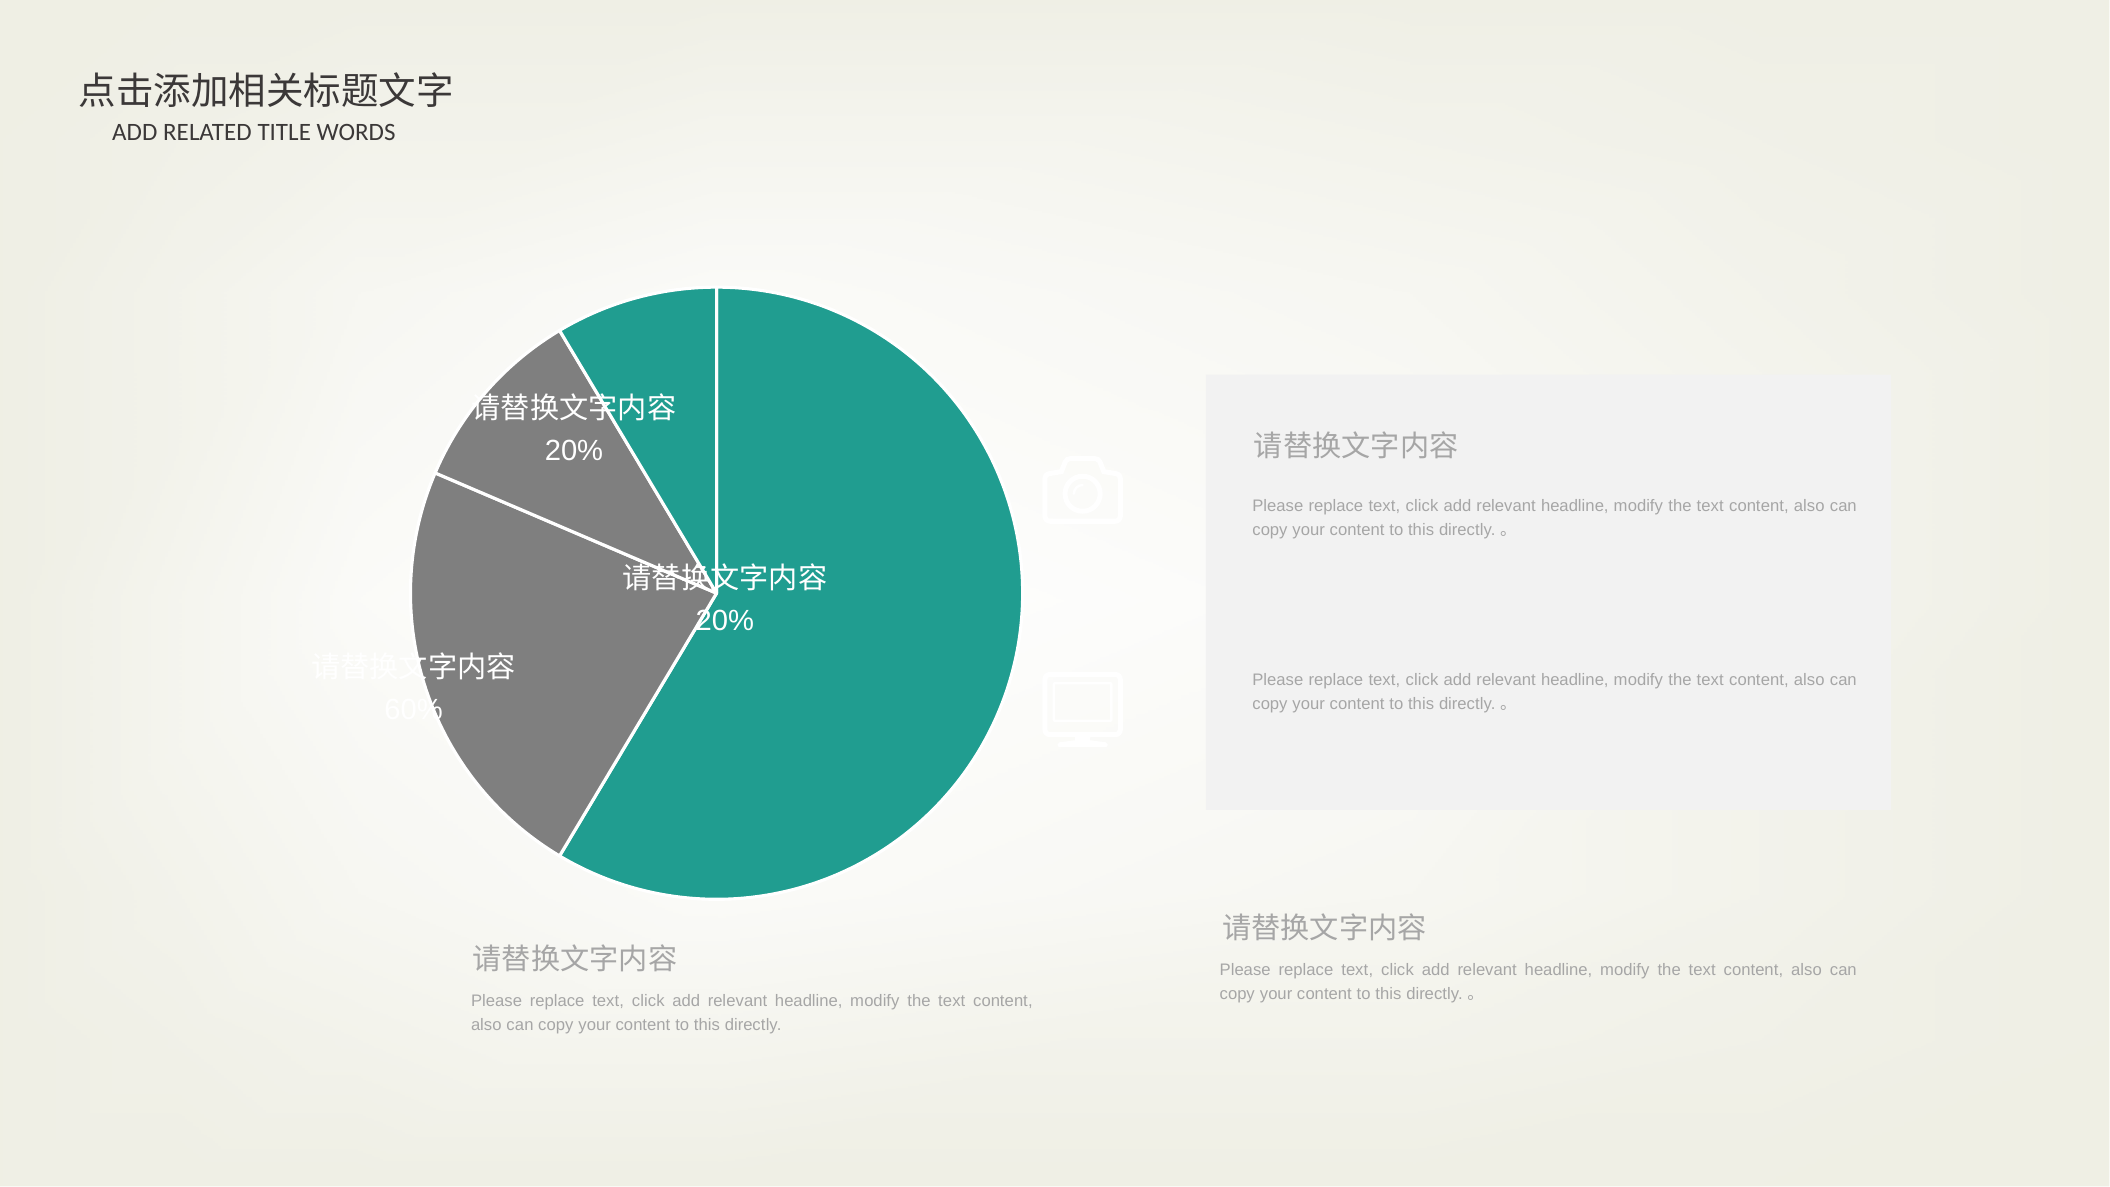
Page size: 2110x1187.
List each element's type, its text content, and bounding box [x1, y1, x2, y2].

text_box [1205, 374, 1891, 810]
text_box 请替换文字内容 [457, 926, 699, 978]
text_box 点击添加相关标题文字 [62, 59, 470, 121]
text_box 请替换文字内容 [1207, 895, 1449, 947]
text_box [219, 274, 1214, 913]
text_box Please replace text, click add relevant headline, modify the text content, also can copy your content to this directly.。 [1204, 947, 1873, 1011]
text_box ADD RELATED TITLE WORDS [96, 107, 413, 154]
text_box Please replace text, click add relevant headline, modify the text content, also can copy your content to this directly. [456, 978, 1049, 1042]
